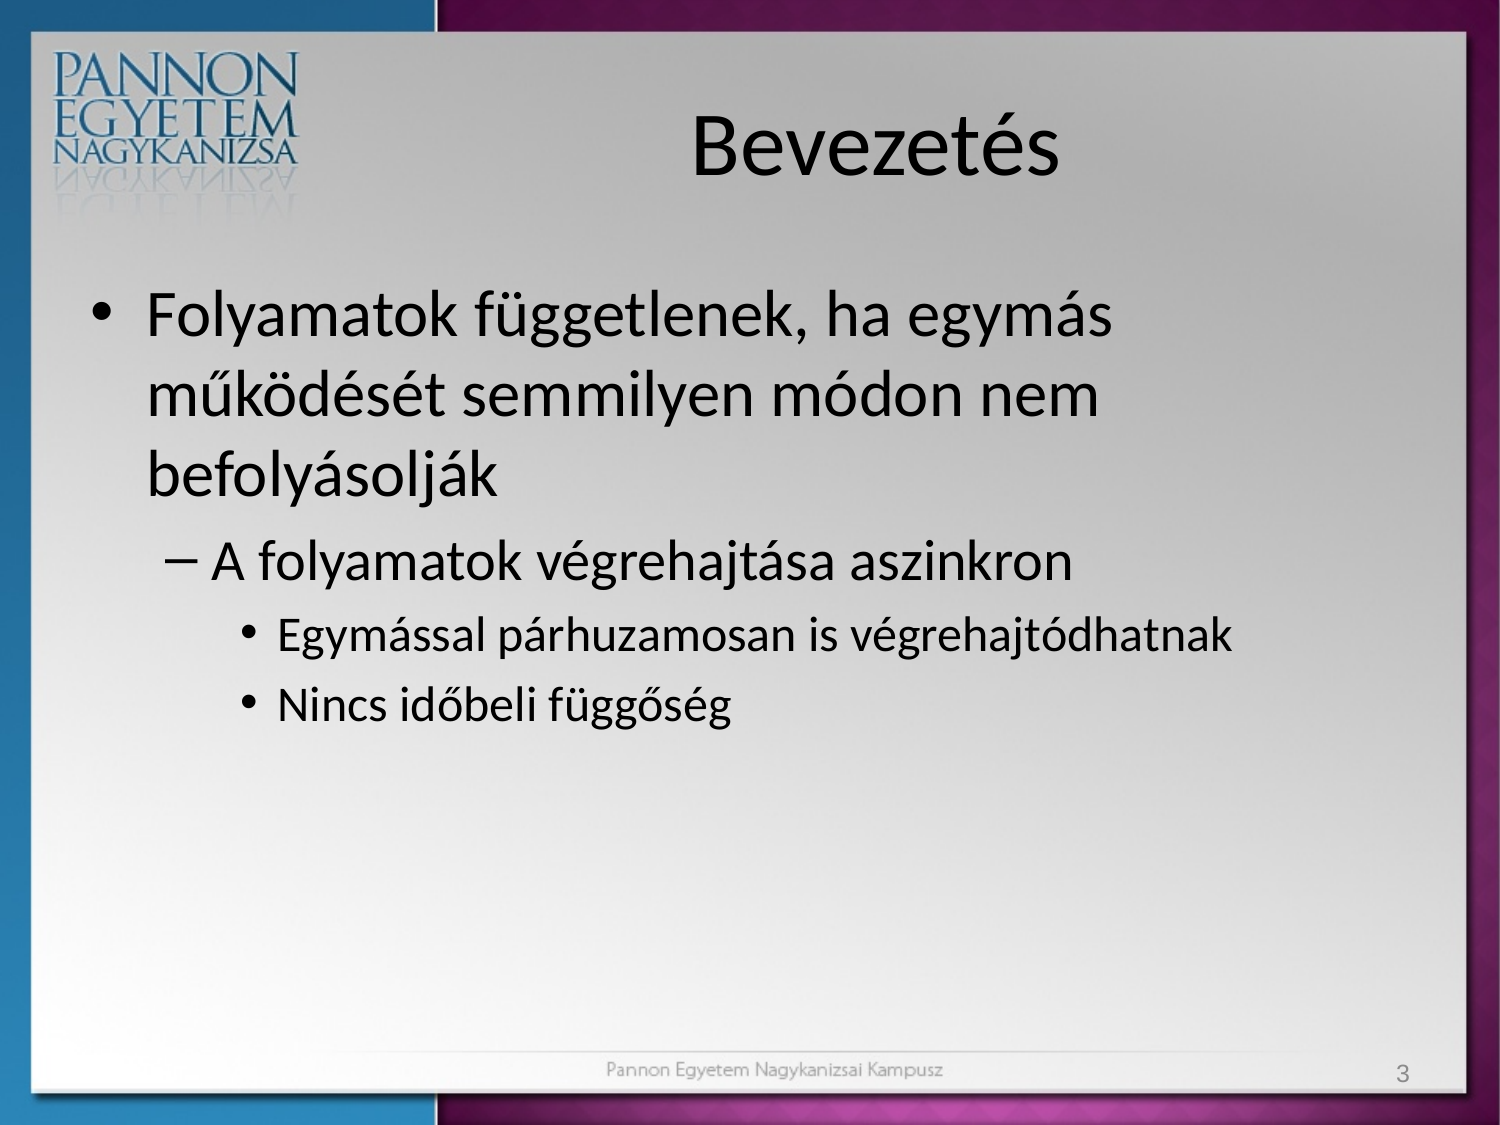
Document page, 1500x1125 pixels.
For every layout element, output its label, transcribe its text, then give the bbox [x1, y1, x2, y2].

slide_number 3 [1074, 1042, 1425, 1103]
title Bevezetés [328, 45, 1425, 233]
picture [0, 0, 1500, 1125]
list Folyamatok függetlenek, ha egymás működését semmilyen módon nem befolyásolják A folyamatok végrehajtása aszinkron Egymással párhuzamosan is végrehajtódhatnak Nincs időbeli függőség [75, 262, 1425, 1038]
